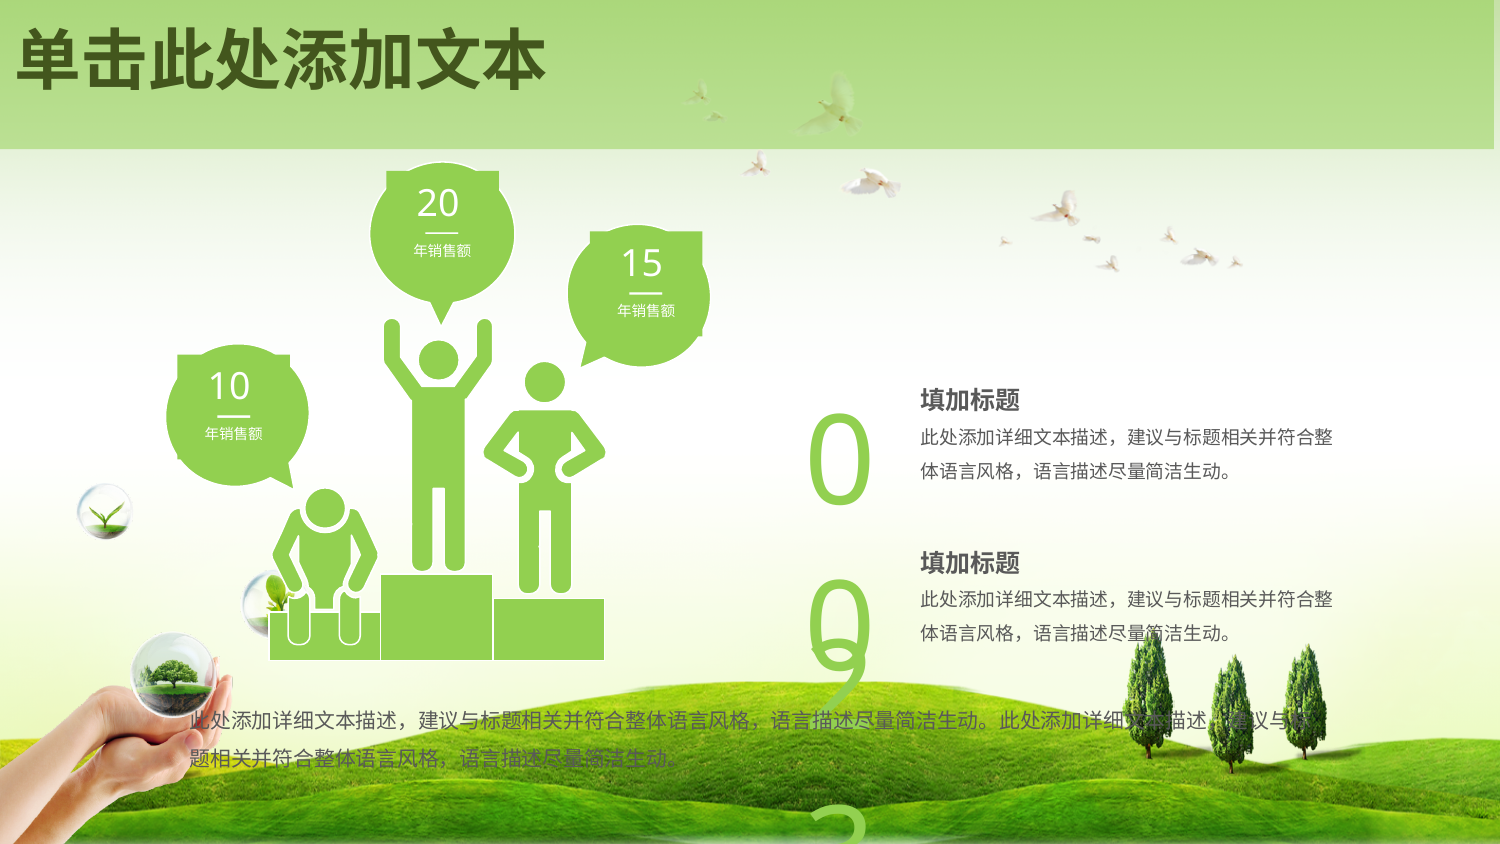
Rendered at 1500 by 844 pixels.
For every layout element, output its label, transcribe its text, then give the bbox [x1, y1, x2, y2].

text_box 此处添加详细文本描述，建议与标题相关并符合整体语言风格，语言描述尽量简洁生动。此处添加详细文本描述，建议与标题相关并符合整体语言风格，语言描述尽量简洁生动。 [174, 687, 1336, 788]
text_box [0, 0, 1496, 151]
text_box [268, 317, 608, 661]
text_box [171, 341, 318, 507]
text_box 单击此处添加文本 [0, 10, 744, 106]
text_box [789, 462, 1353, 676]
picture [0, 0, 1500, 844]
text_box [369, 161, 516, 328]
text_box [558, 221, 705, 388]
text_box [789, 297, 1353, 462]
